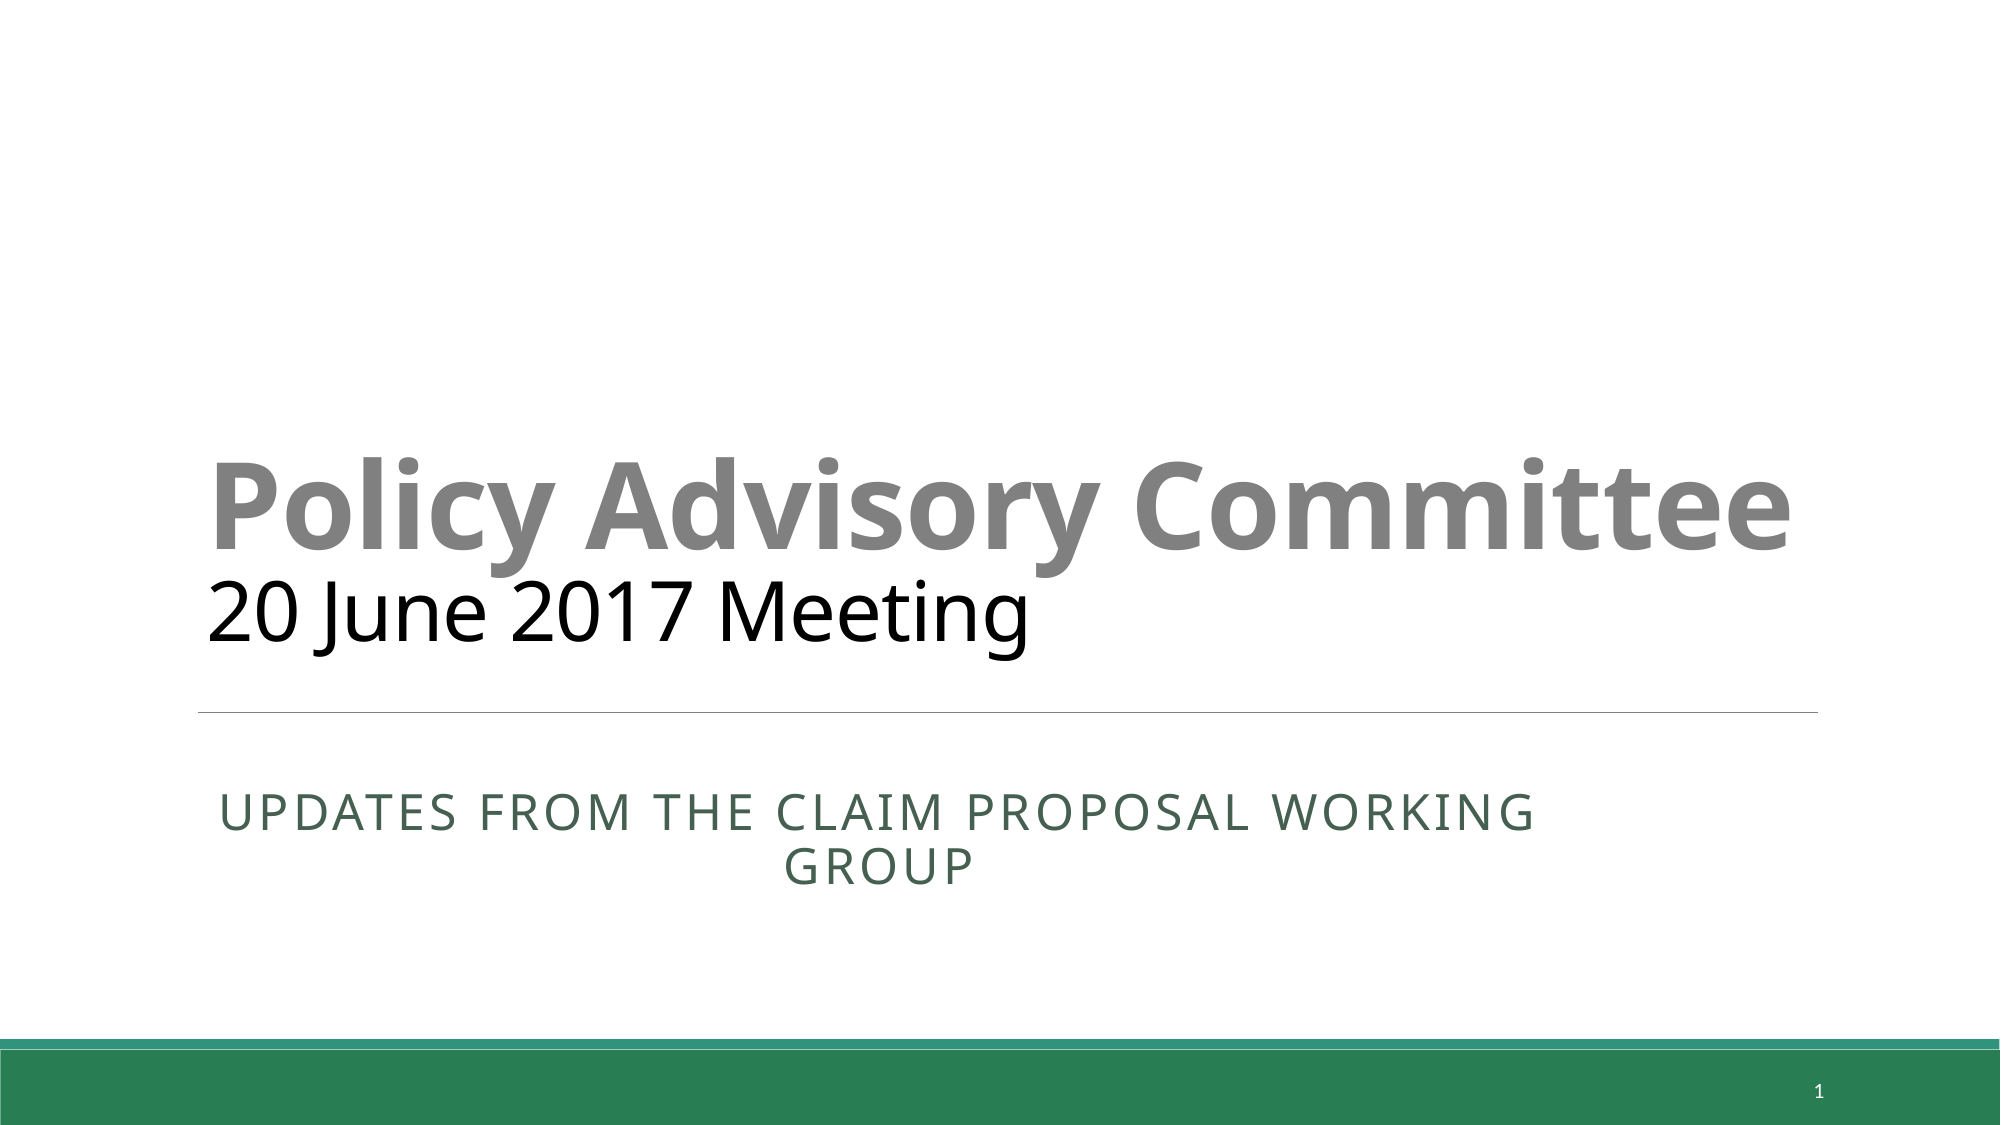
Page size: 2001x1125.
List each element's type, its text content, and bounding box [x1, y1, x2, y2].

slide_number 1 [1624, 1059, 1840, 1120]
subtitle Updates from the Claim Proposal Working Group [157, 780, 1601, 961]
title Policy Advisory Committee 20 June 2017 Meeting [191, 354, 1858, 667]
